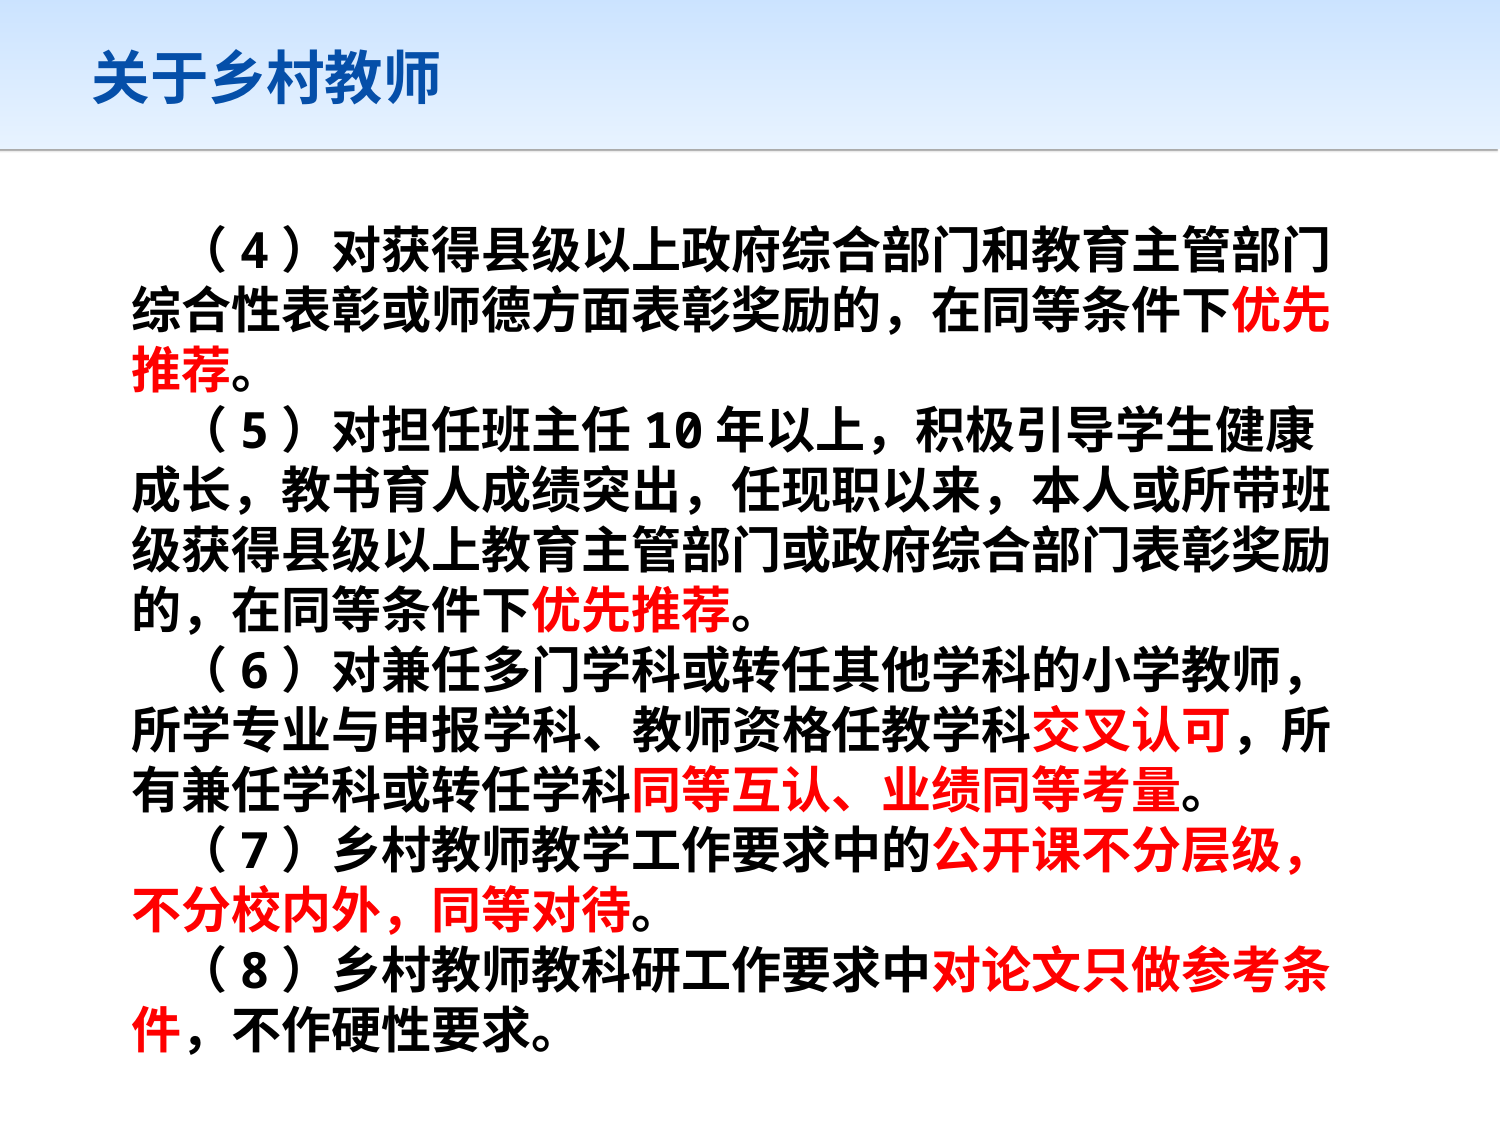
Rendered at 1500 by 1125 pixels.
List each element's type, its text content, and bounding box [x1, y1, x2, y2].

title 关于乡村教师 [76, 23, 1424, 131]
text_box （4）对获得县级以上政府综合部门和教育主管部门综合性表彰或师德方面表彰奖励的，在同等条件下优先推荐。 （5）对担任班主任10年以上，积极引导学生健康成长，教书育人成绩突出，任现职以来，本人或所带班级获得县级以上教育主管部门或政府综合部门表彰奖励的，在同等条件下优先推荐。 （6）对兼任多门学科或转任其他学科的小学教师，所学专业与申报学科、教师资格任教学科交叉认可，所有兼任学科或转任学科同等互认、业绩同等考量。 （7）乡村教师教学工作要求中的公开课不分层级，不分校内外，同等对待。 （8）乡村教师教科研工作要求中对论文只做参考条件，不作硬性要求。 [117, 210, 1370, 1066]
